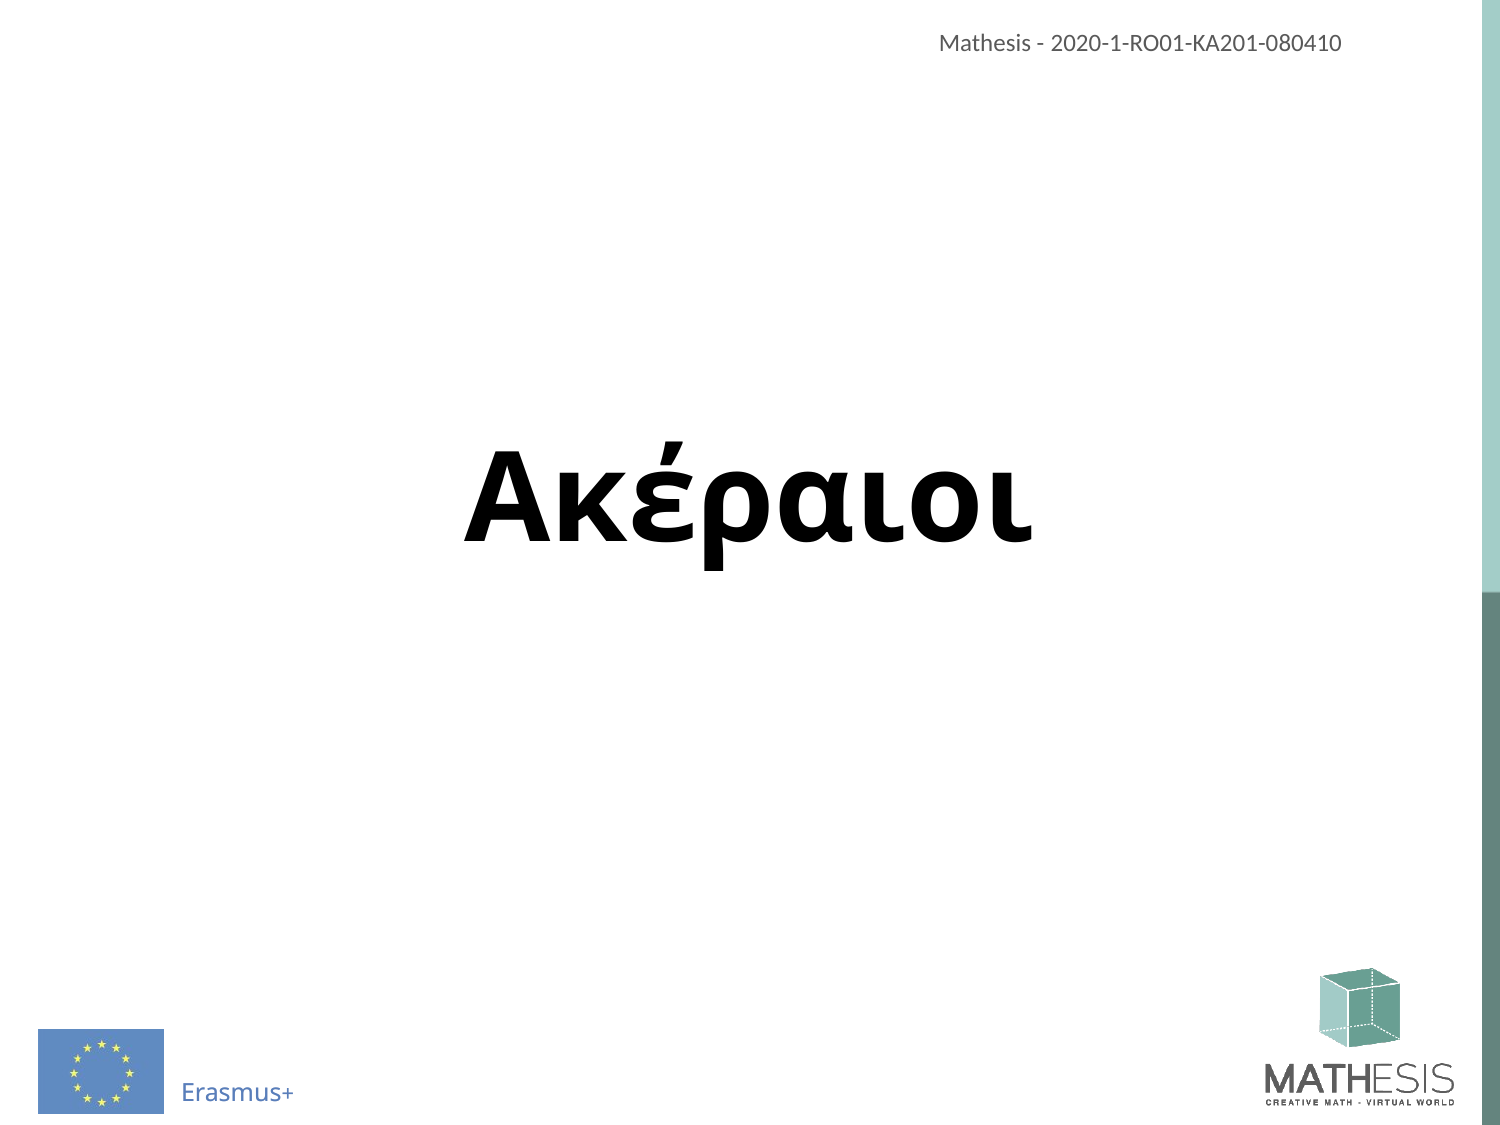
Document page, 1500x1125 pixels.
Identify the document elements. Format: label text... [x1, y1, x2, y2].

title Ακέραιοι [112, 184, 1388, 576]
